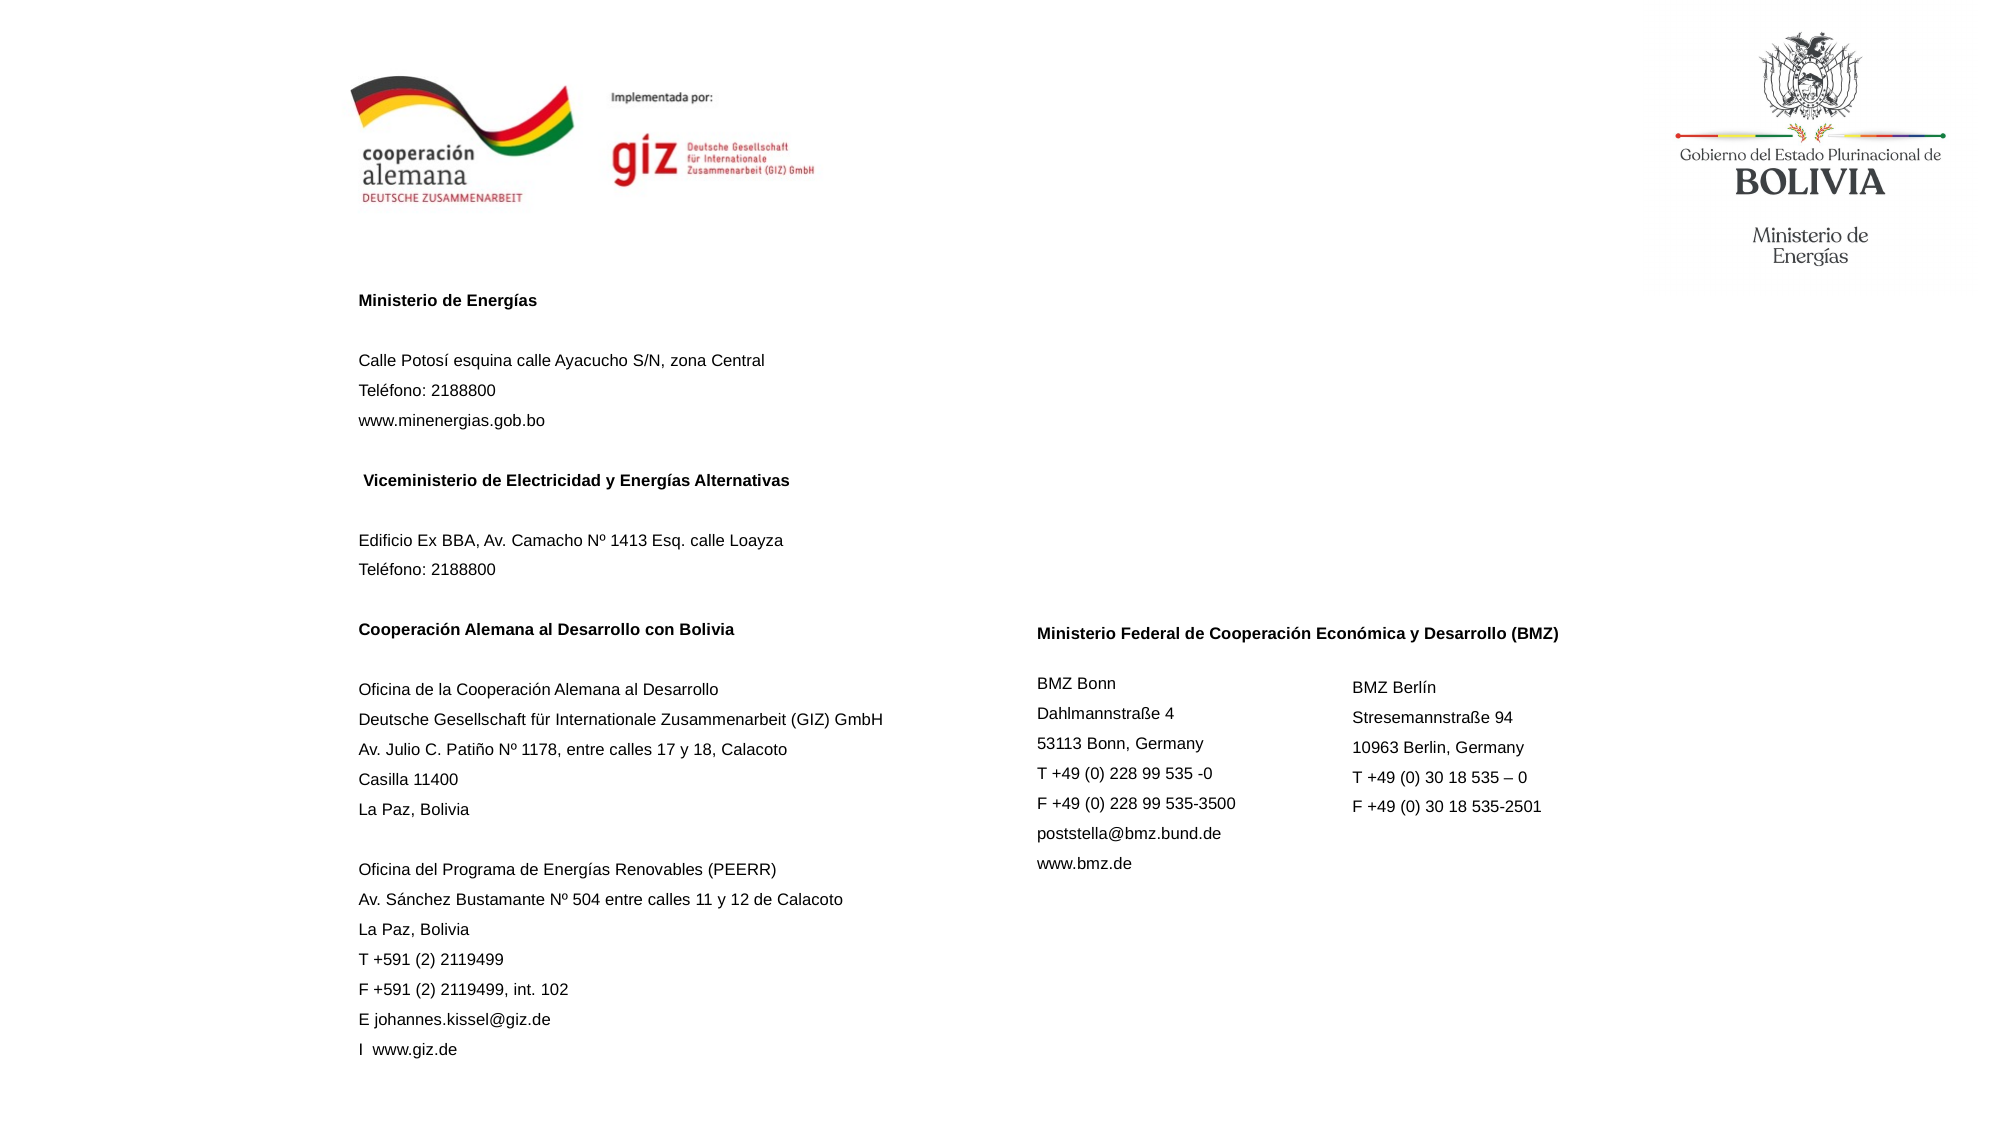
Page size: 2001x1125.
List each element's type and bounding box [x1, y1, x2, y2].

text_box [343, 272, 1740, 1096]
picture [310, 52, 853, 226]
picture [1643, 0, 1978, 296]
